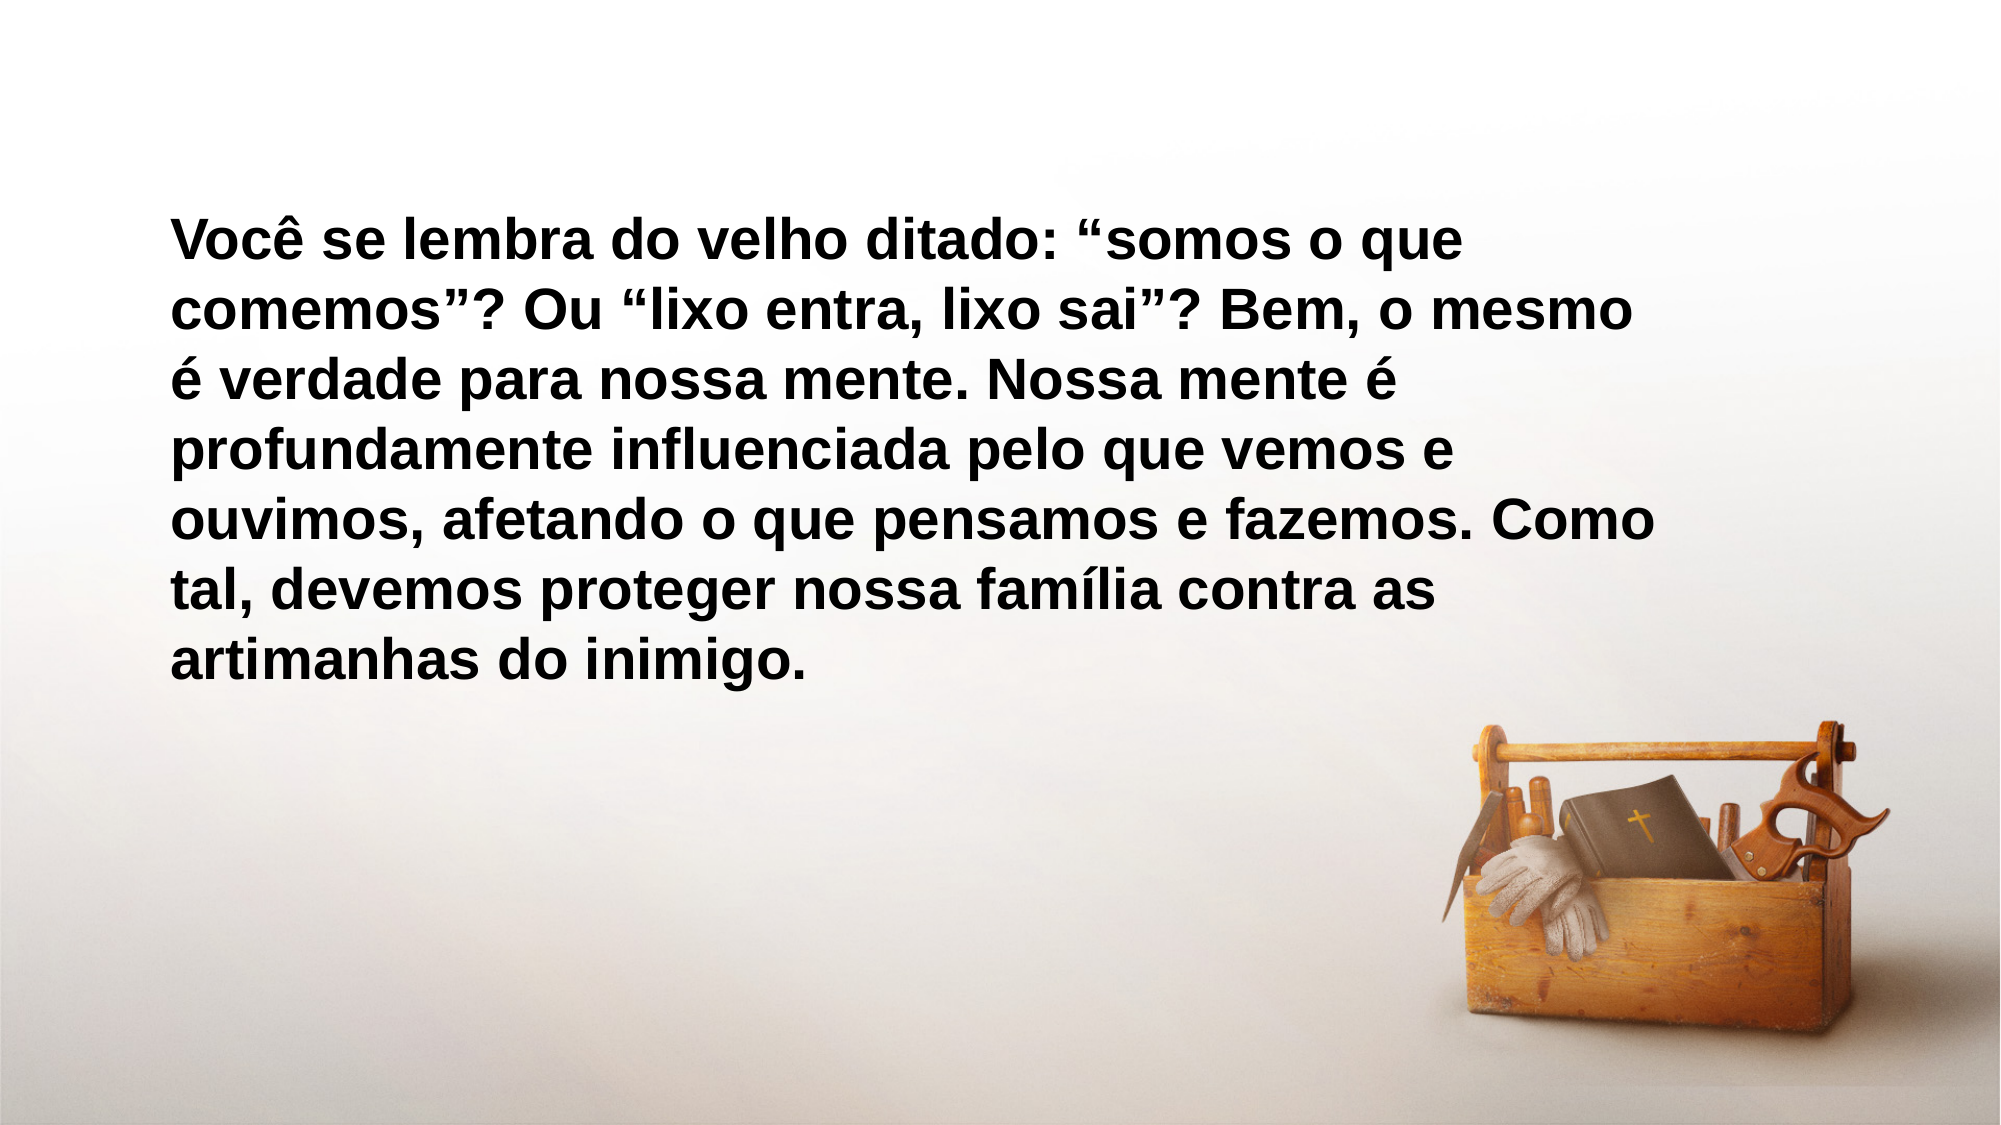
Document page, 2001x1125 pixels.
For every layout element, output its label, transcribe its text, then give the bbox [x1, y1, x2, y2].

picture [0, 0, 2001, 1125]
text_box Você se lembra do velho ditado: “somos o que comemos”? Ou “lixo entra, lixo sai”? Bem, o mesmo é verdade para nossa mente. Nossa mente é profundamente influenciada pelo que vemos e ouvimos, afetando o que pensamos e fazemos. Como tal, devemos proteger nossa família contra as artimanhas do inimigo. [155, 193, 1682, 699]
